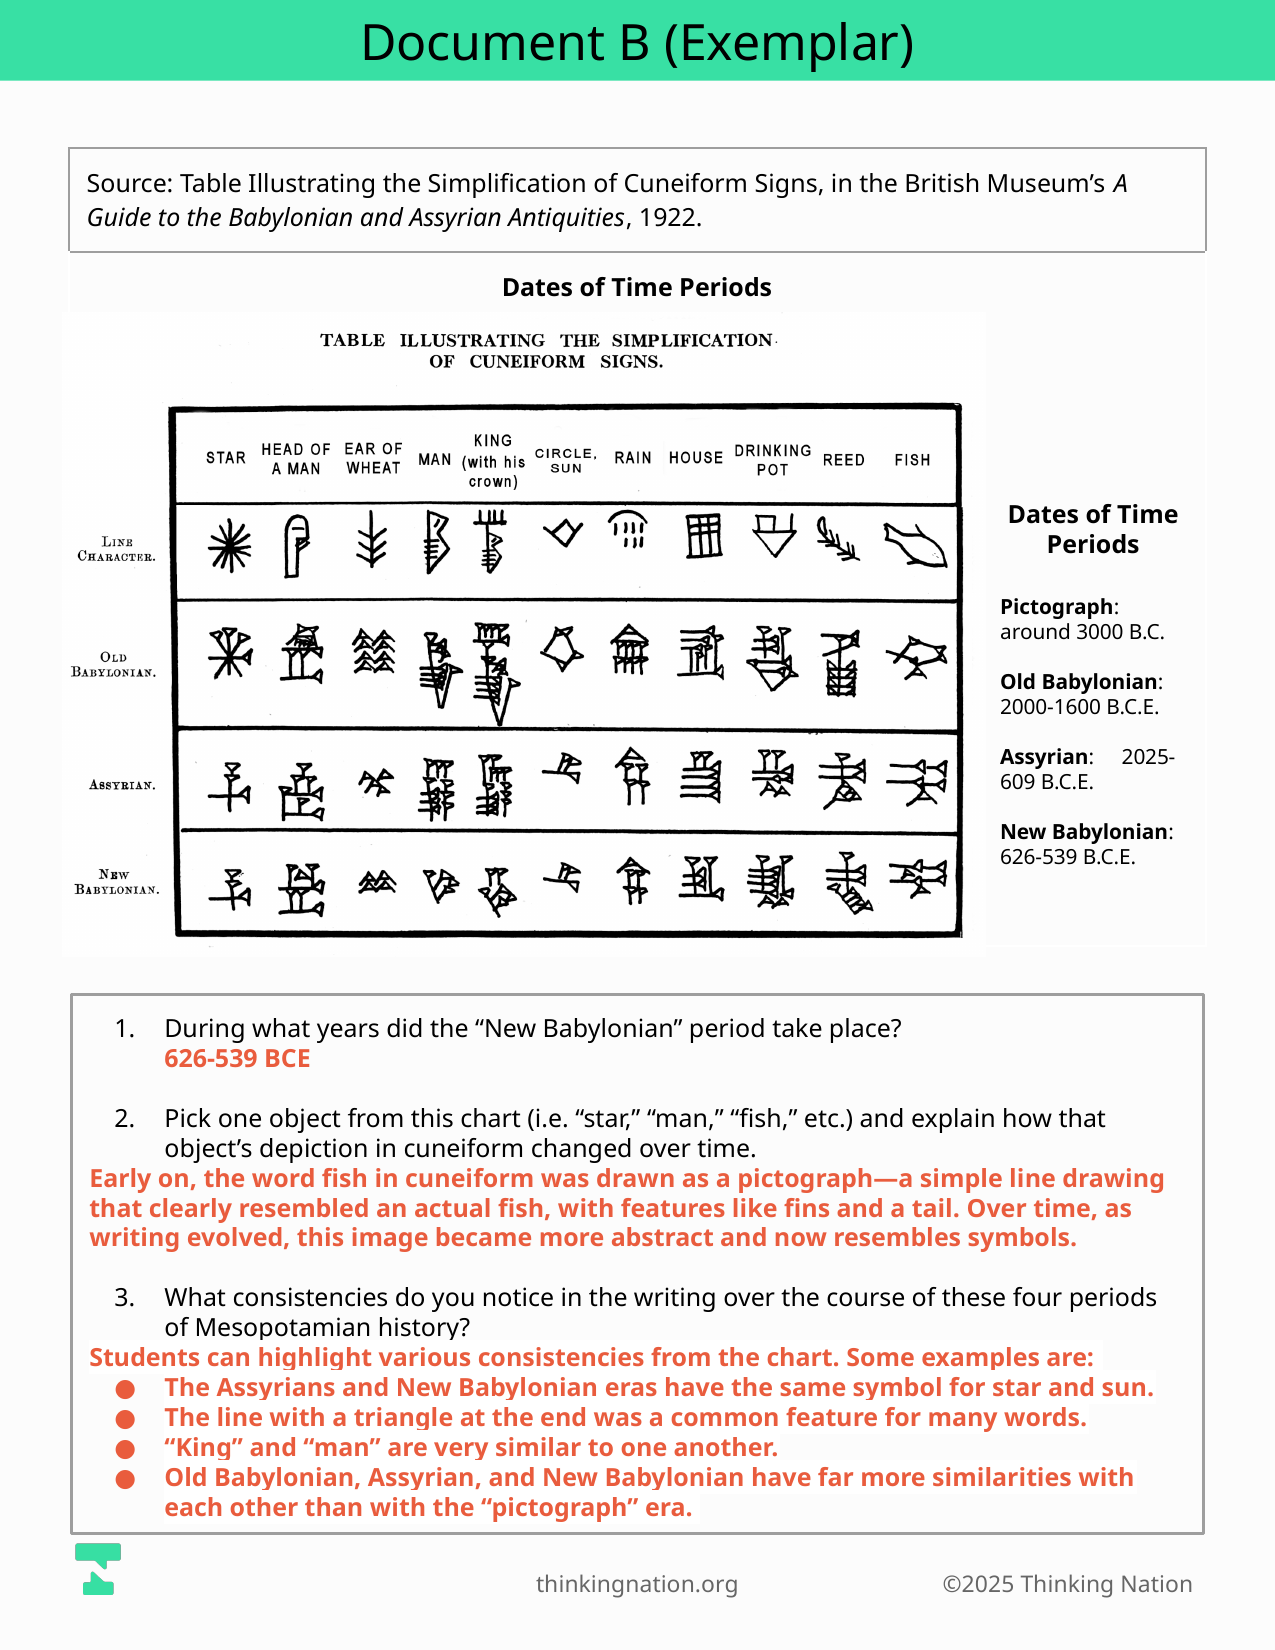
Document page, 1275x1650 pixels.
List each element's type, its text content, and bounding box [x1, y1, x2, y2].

table_cell Dates of Time Periods [70, 253, 1205, 945]
text_box Dates of Time Periods Pictograph: around 3000 B.C. Old Babylonian: 2000-1600 B.C.E. Assyrian: 2025- 609 B.C.E. New Babylonian: 626-539 B.C.E. [990, 483, 1202, 854]
picture [62, 1533, 134, 1605]
text_box During what years did the “New Babylonian” period take place? 626-539 BCE Pick one object from this chart (i.e. “star,” “man,” “fish,” etc.) and explain how that object’s depiction in cuneiform changed over time. Early on, the word fish in cuneiform was drawn as a pictograph—a simple line drawing that clearly resembled an actual fish, with features like fins and a tail. Over time, as writing evolved, this image became more abstract and now resembles symbols. What consistencies do you notice in the writing over the course of these four periods of Mesopotamian history? Students can highlight various consistencies from the chart. Some examples are: The Assyrians and New Babylonian eras have the same symbol for star and sun. The line with a triangle at the end was a common feature for many words. “King” and “man” are very similar to one another. Old Babylonian, Assyrian, and New Babylonian have far more similarities with each other than with the “pictograph” era. [71, 994, 1204, 1534]
text_box Document B (Exemplar) [0, 0, 1275, 81]
text_box thinkingnation.org [486, 1553, 789, 1605]
text_box ©2025 Thinking Nation [907, 1553, 1210, 1605]
table_header Source: Table Illustrating the Simplification of Cuneiform Signs, in the British Museum’s A Guide to the Babylonian and Assyrian Antiquities, 1922. [70, 149, 1205, 251]
picture [62, 311, 986, 958]
